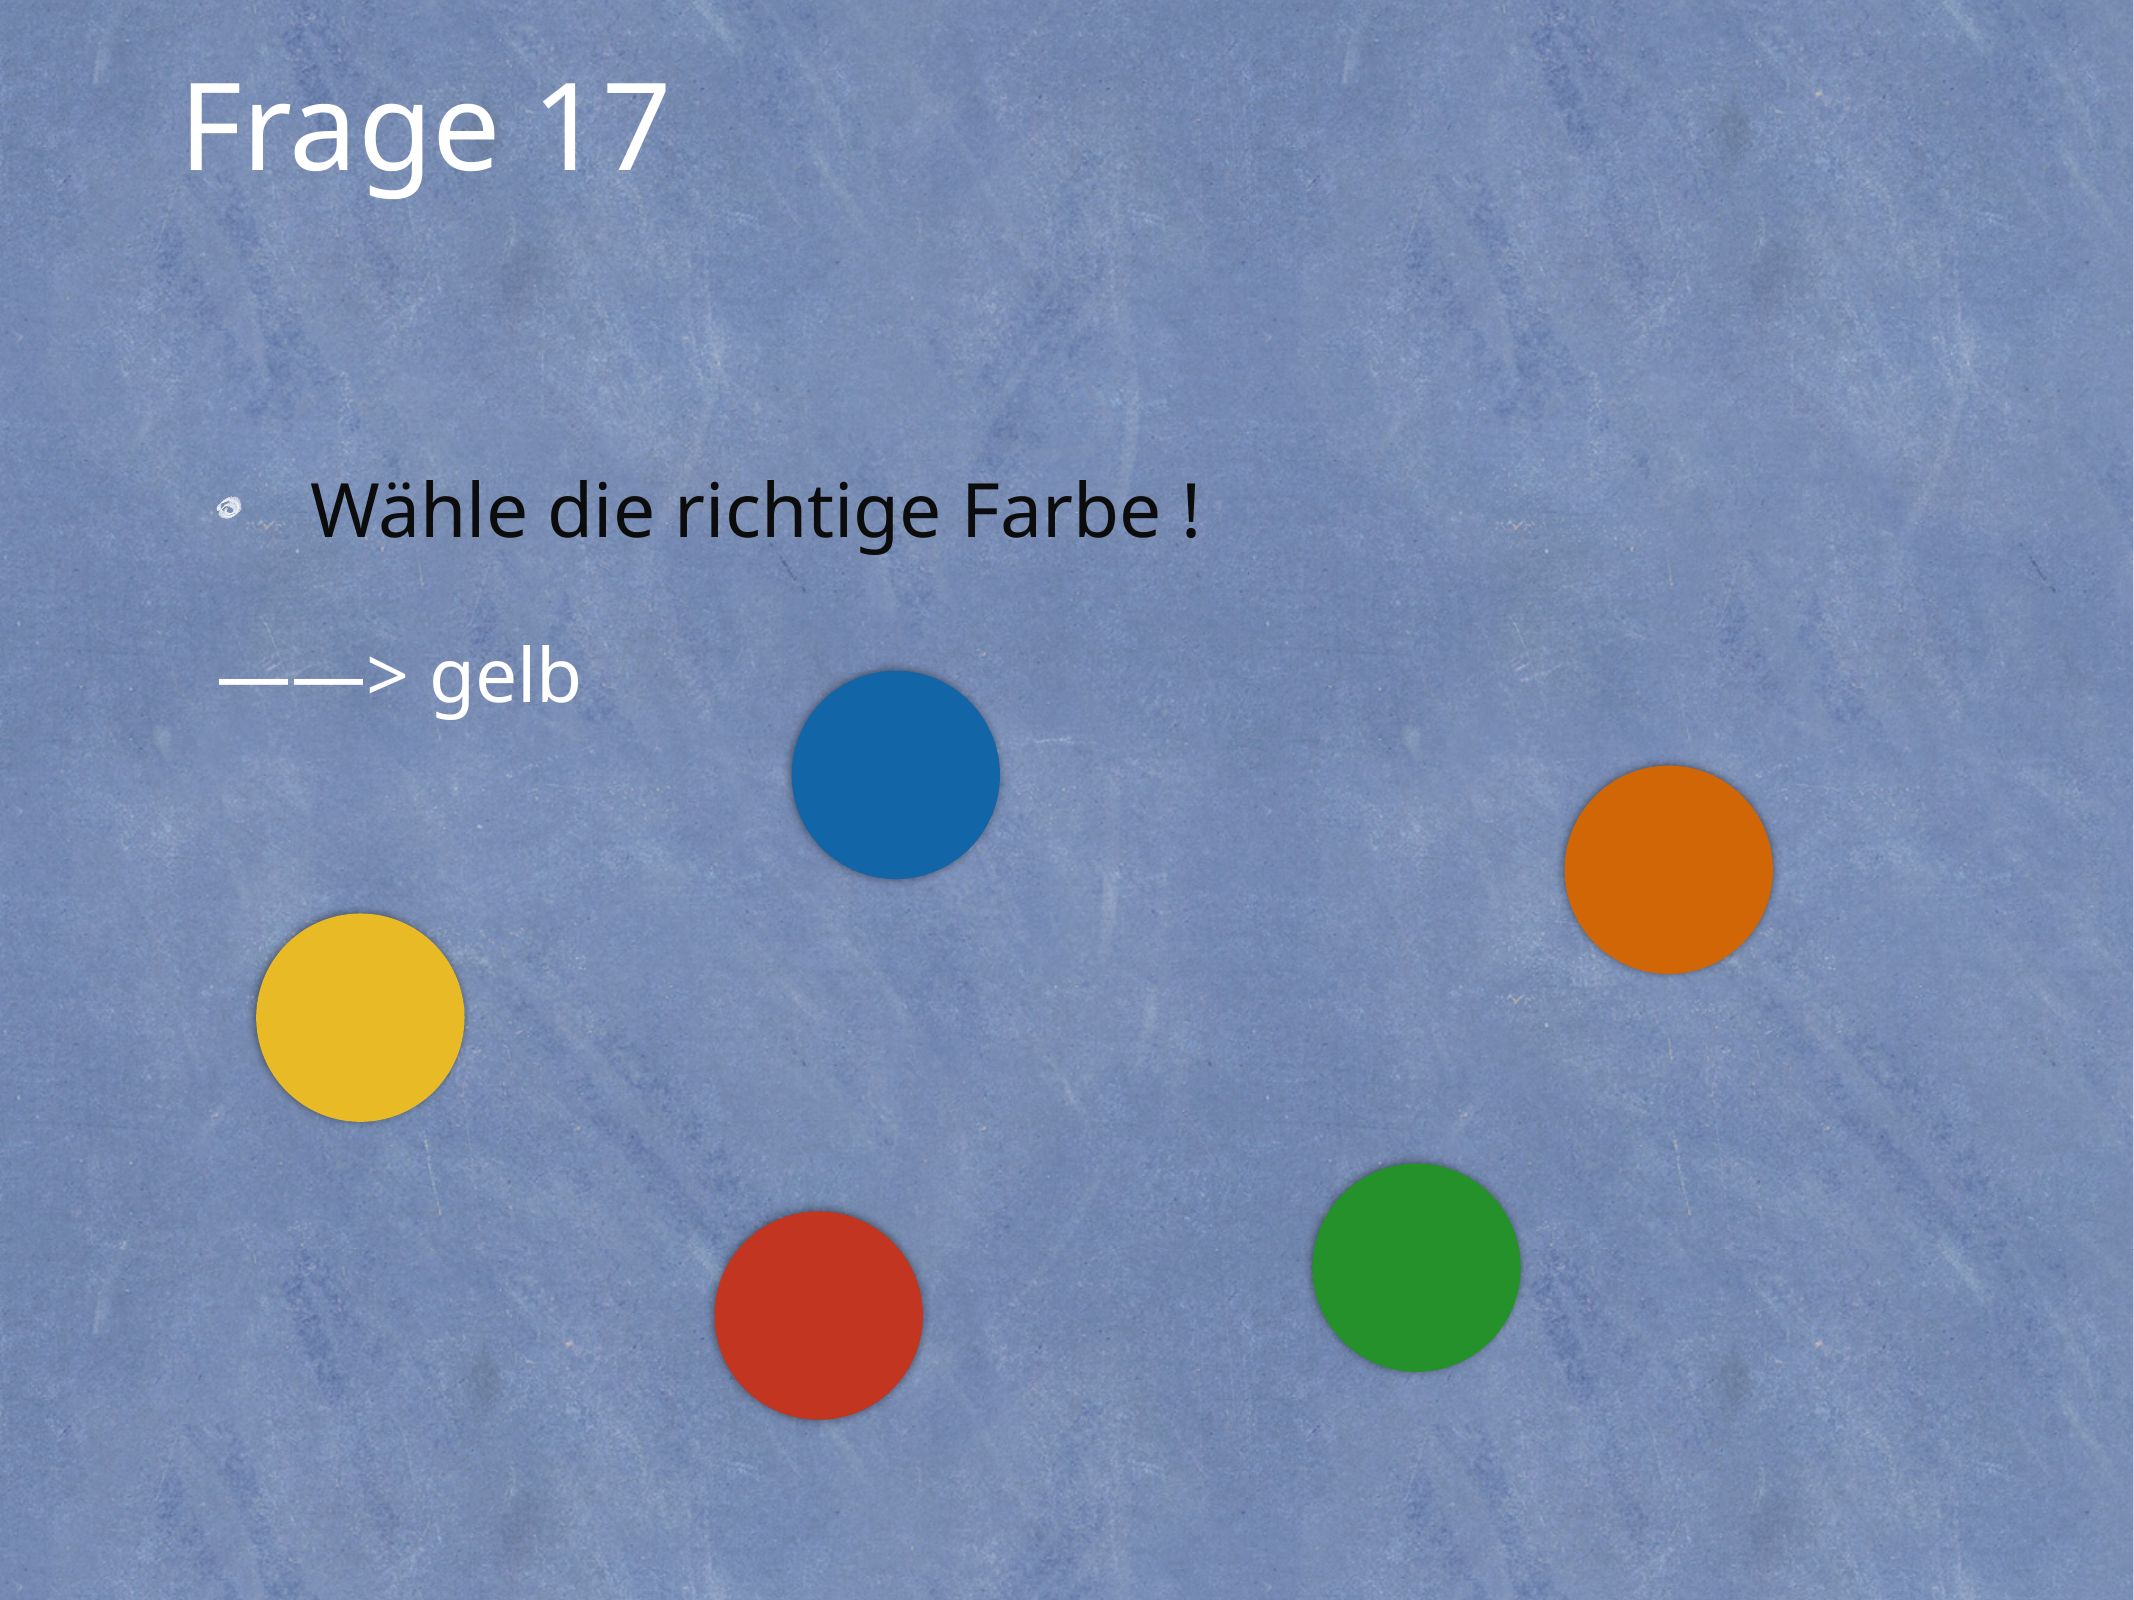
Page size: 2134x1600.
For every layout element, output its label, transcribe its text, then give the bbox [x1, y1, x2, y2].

text_box [791, 670, 1000, 880]
text_box [1312, 1163, 1521, 1372]
text_box [256, 913, 465, 1122]
text_box [1564, 765, 1773, 974]
text_box [714, 1211, 923, 1420]
subtitle Wähle die richtige Farbe ! ——> gelb [207, 453, 1926, 1397]
picture [0, 0, 2134, 1600]
title Frage 17 [170, 35, 1592, 209]
